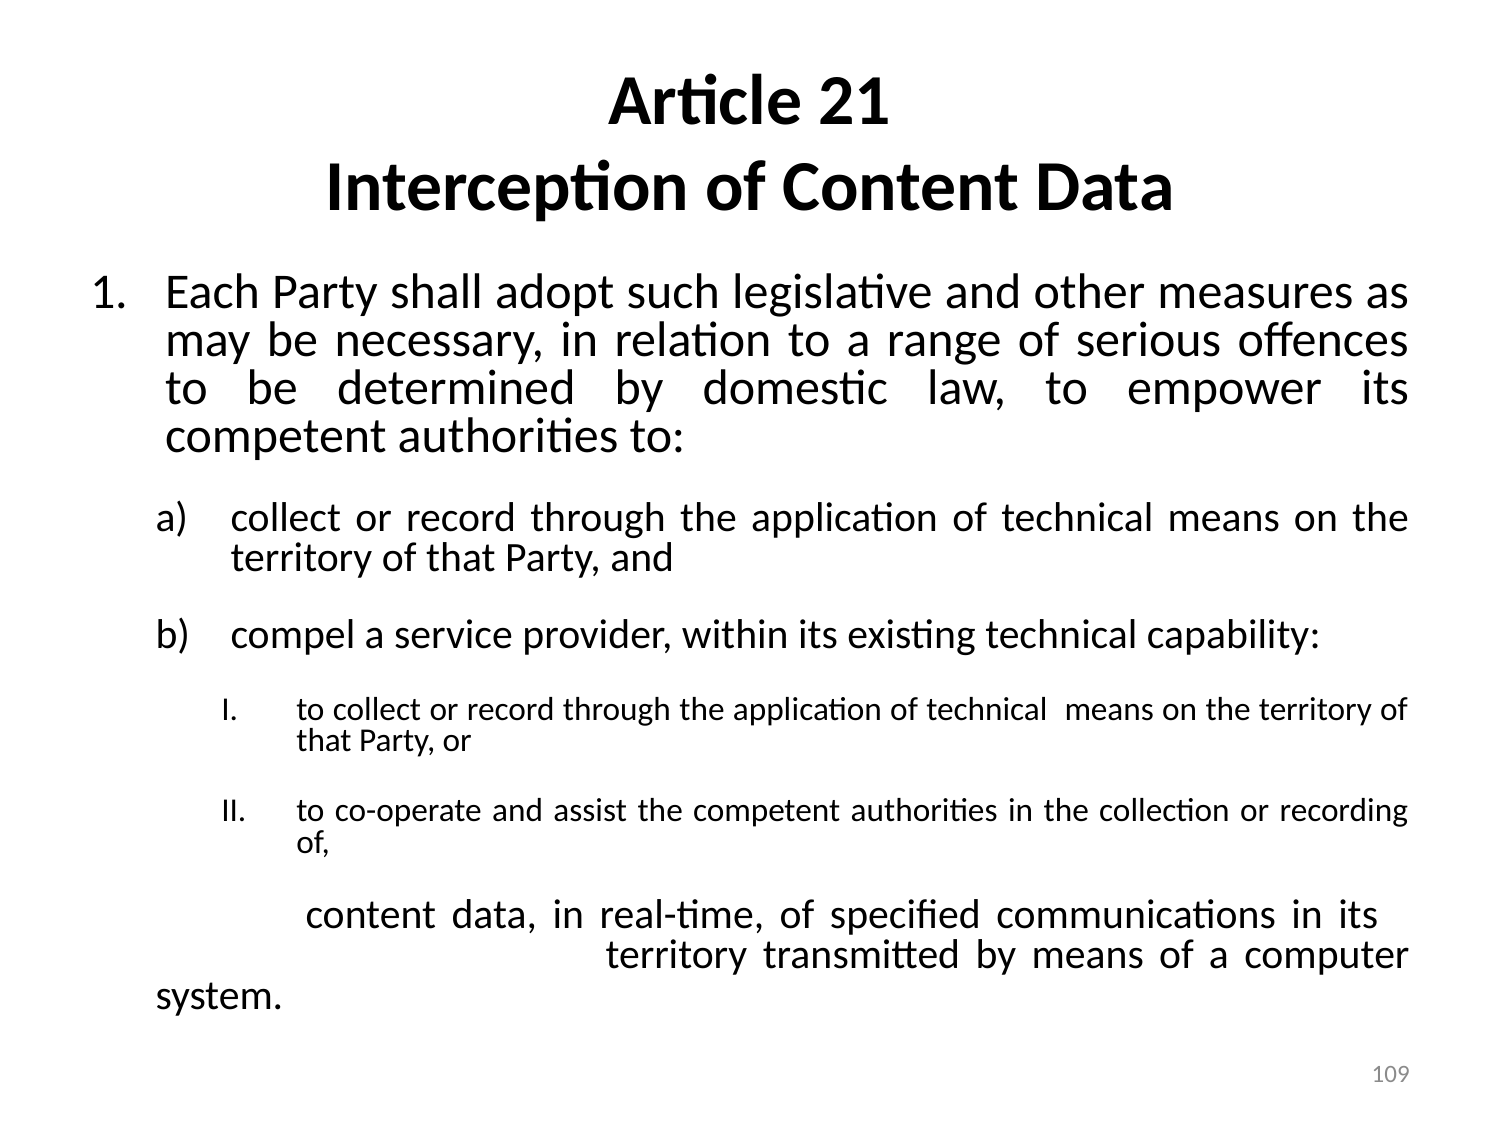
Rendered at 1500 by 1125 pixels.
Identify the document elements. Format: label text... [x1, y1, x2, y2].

list Each Party shall adopt such legislative and other measures as may be necessary, in relation to a range of serious offences to be determined by domestic law, to empower its competent authorities to: collect or record through the application of technical means on the territory of that Party, and compel a service provider, within its existing technical capability: to collect or record through the application of technical means on the territory of that Party, or to co-operate and assist the competent authorities in the collection or recording of, content data, in real-time, of specified communications in its territory transmitted by means of a computer system. [74, 262, 1426, 1043]
title Article 21 Interception of Content Data [74, 44, 1426, 233]
slide_number 109 [1074, 1042, 1425, 1103]
